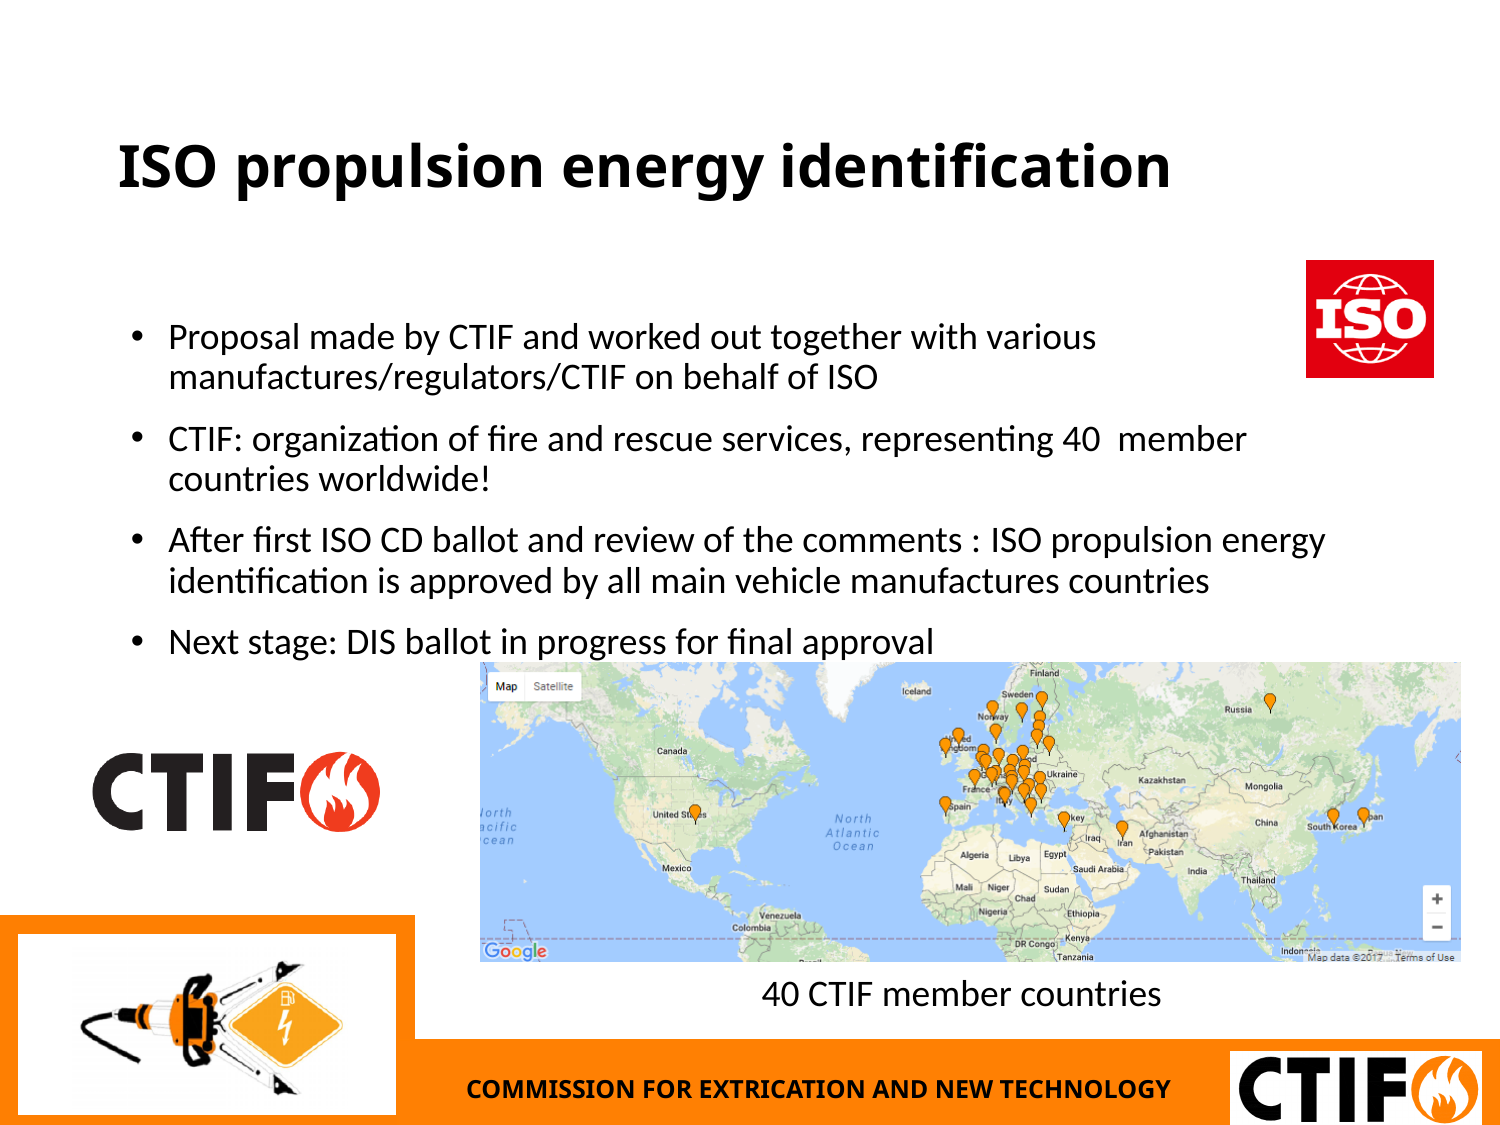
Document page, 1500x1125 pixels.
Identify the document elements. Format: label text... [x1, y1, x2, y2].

text_box 40 CTIF member countries [746, 962, 1197, 1021]
picture [1230, 1051, 1482, 1125]
picture [67, 940, 348, 1109]
picture [78, 736, 393, 849]
picture [480, 661, 1464, 962]
list Proposal made by CTIF and worked out together with various manufactures/regulators/CTIF on behalf of ISO CTIF: organization of fire and rescue services, representing 40 member countries worldwide! After first ISO CD ballot and review of the comments : ISO propulsion energy identification is approved by all main vehicle manufactures countries Next stage: DIS ballot in progress for final approval [115, 309, 1410, 1024]
picture [1306, 260, 1434, 378]
title ISO propulsion energy identification [103, 59, 1397, 278]
